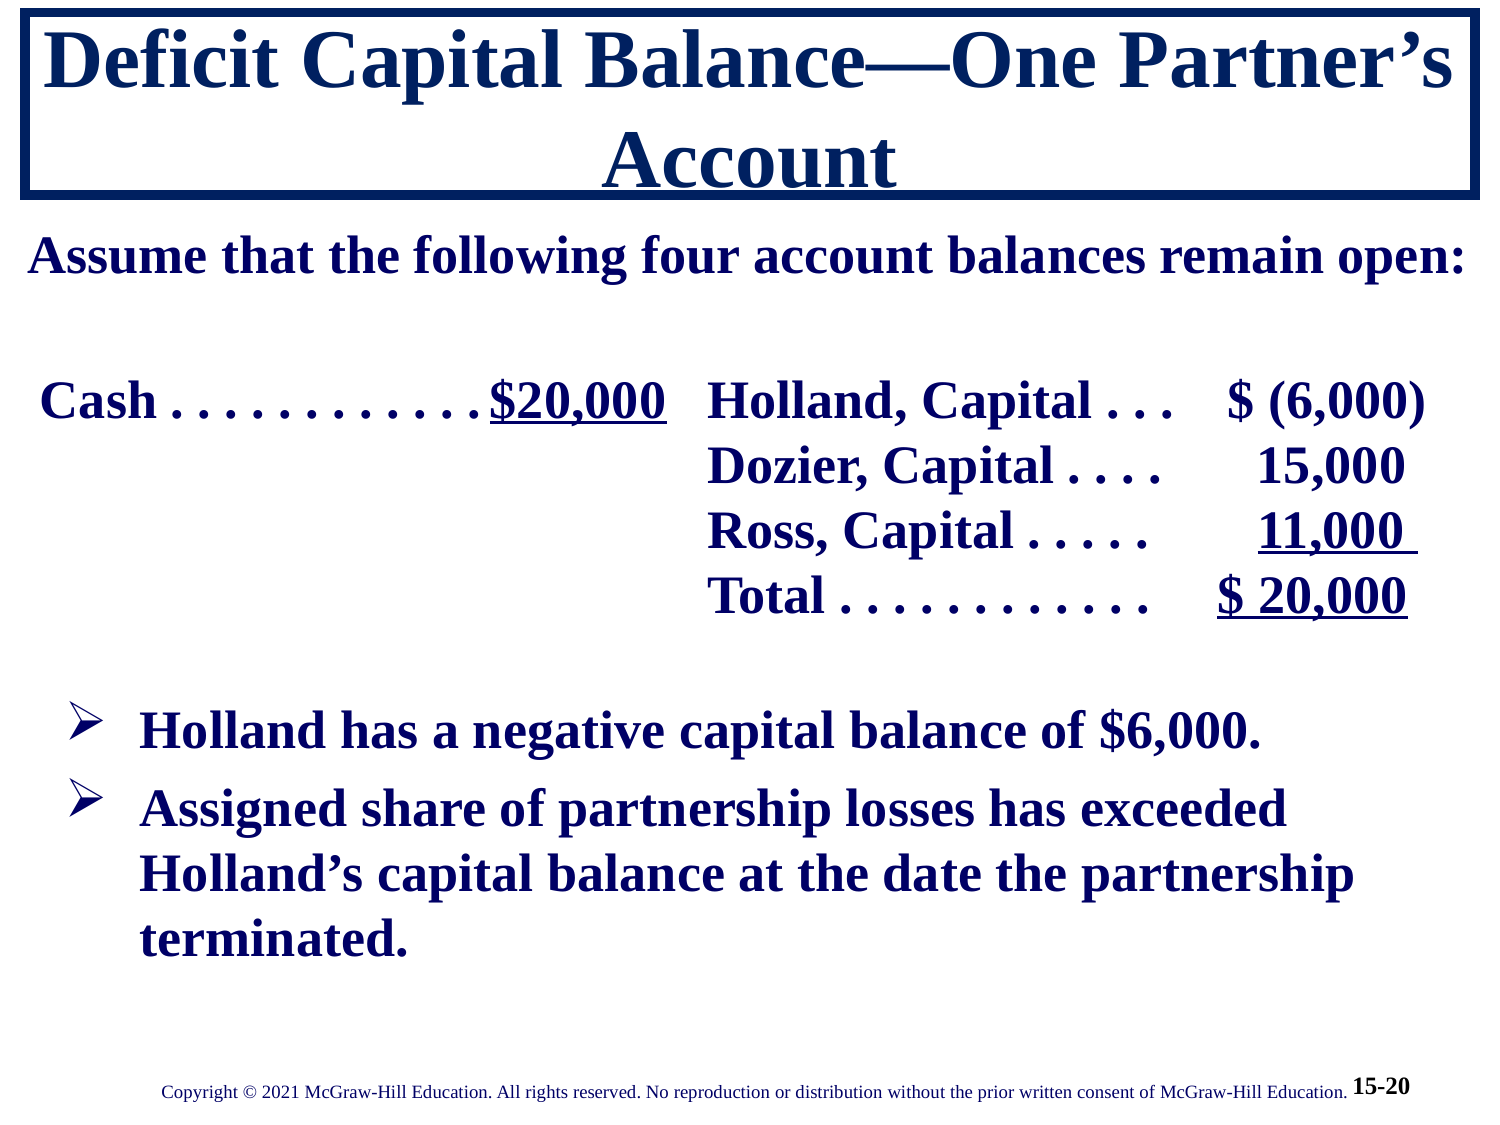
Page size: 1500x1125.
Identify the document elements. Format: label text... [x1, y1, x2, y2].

text_box Copyright © 2021 McGraw-Hill Education. All rights reserved. No reproduction or distribution without the prior written consent of McGraw-Hill Education. [81, 1072, 1429, 1110]
text_box Cash . . . . . . . . . . . . $20,000 Holland, Capital . . . $ (6,000) Dozier, Capital . . . . 15,000 Ross, Capital . . . . . 11,000 Total . . . . . . . . . . . . $ 20,000 [24, 356, 1488, 632]
text_box Assume that the following four account balances remain open: [12, 212, 1500, 293]
text_box Holland has a negative capital balance of $6,000. Assigned share of partnership losses has exceeded Holland’s capital balance at the date the partnership terminated. [50, 687, 1438, 975]
title Deficit Capital Balance—One Partner’s Account [20, 8, 1480, 200]
